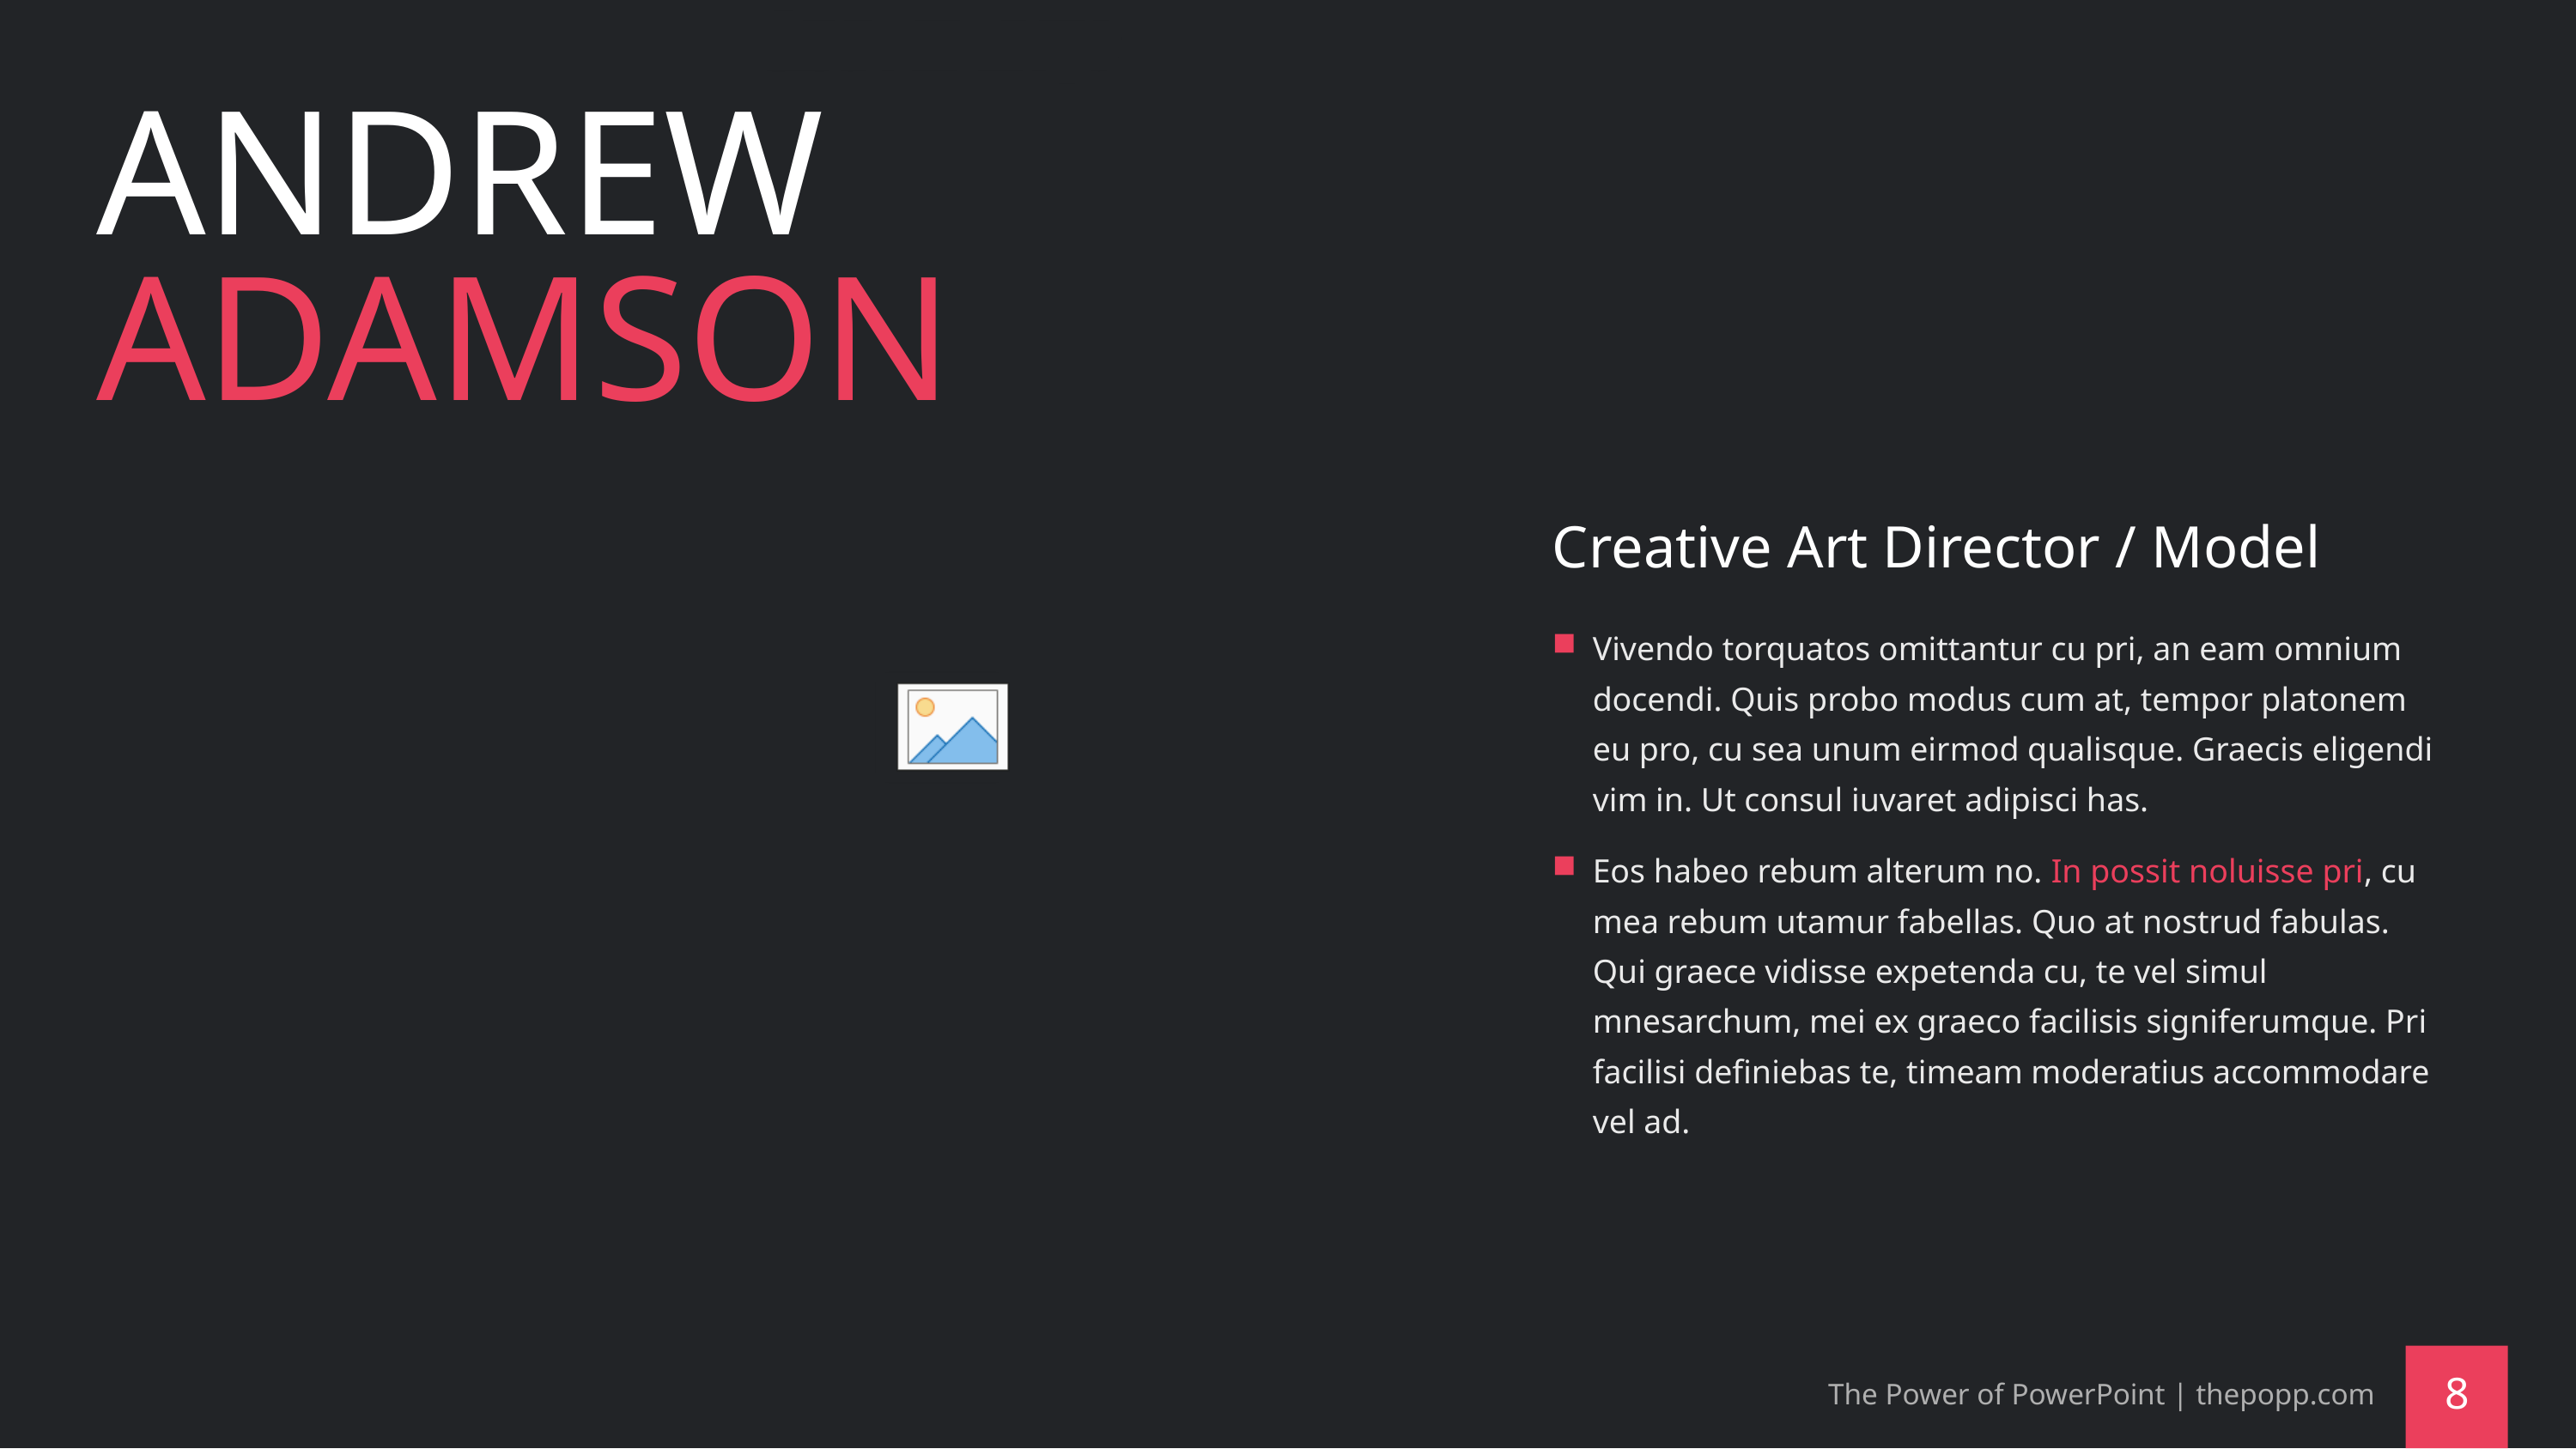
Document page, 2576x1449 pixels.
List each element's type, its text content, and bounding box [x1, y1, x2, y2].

slide_number 8 [2404, 1356, 2509, 1434]
footer The Power of PowerPoint | thepopp.com [1519, 1356, 2389, 1434]
title ANDREW ADAMSON [83, 96, 422, 728]
list Creative Art Director / Model [1539, 483, 2455, 611]
list Vivendo torquatos omittantur cu pri, an eam omnium docendi. Quis probo modus cum at, tempor platonem eu pro, cu sea unum eirmod qualisque. Graecis eligendi vim in. Ut consul iuvaret adipisci has. Eos habeo rebum alterum no. In possit noluisse pri, cu mea rebum utamur fabellas. Quo at nostrud fabulas. Qui graece vidisse expetenda cu, te vel simul mnesarchum, mei ex graeco facilisis signiferumque. Pri facilisi definiebas te, timeam moderatius accommodare vel ad. [1539, 611, 2455, 1219]
picture [422, 6, 1484, 1449]
